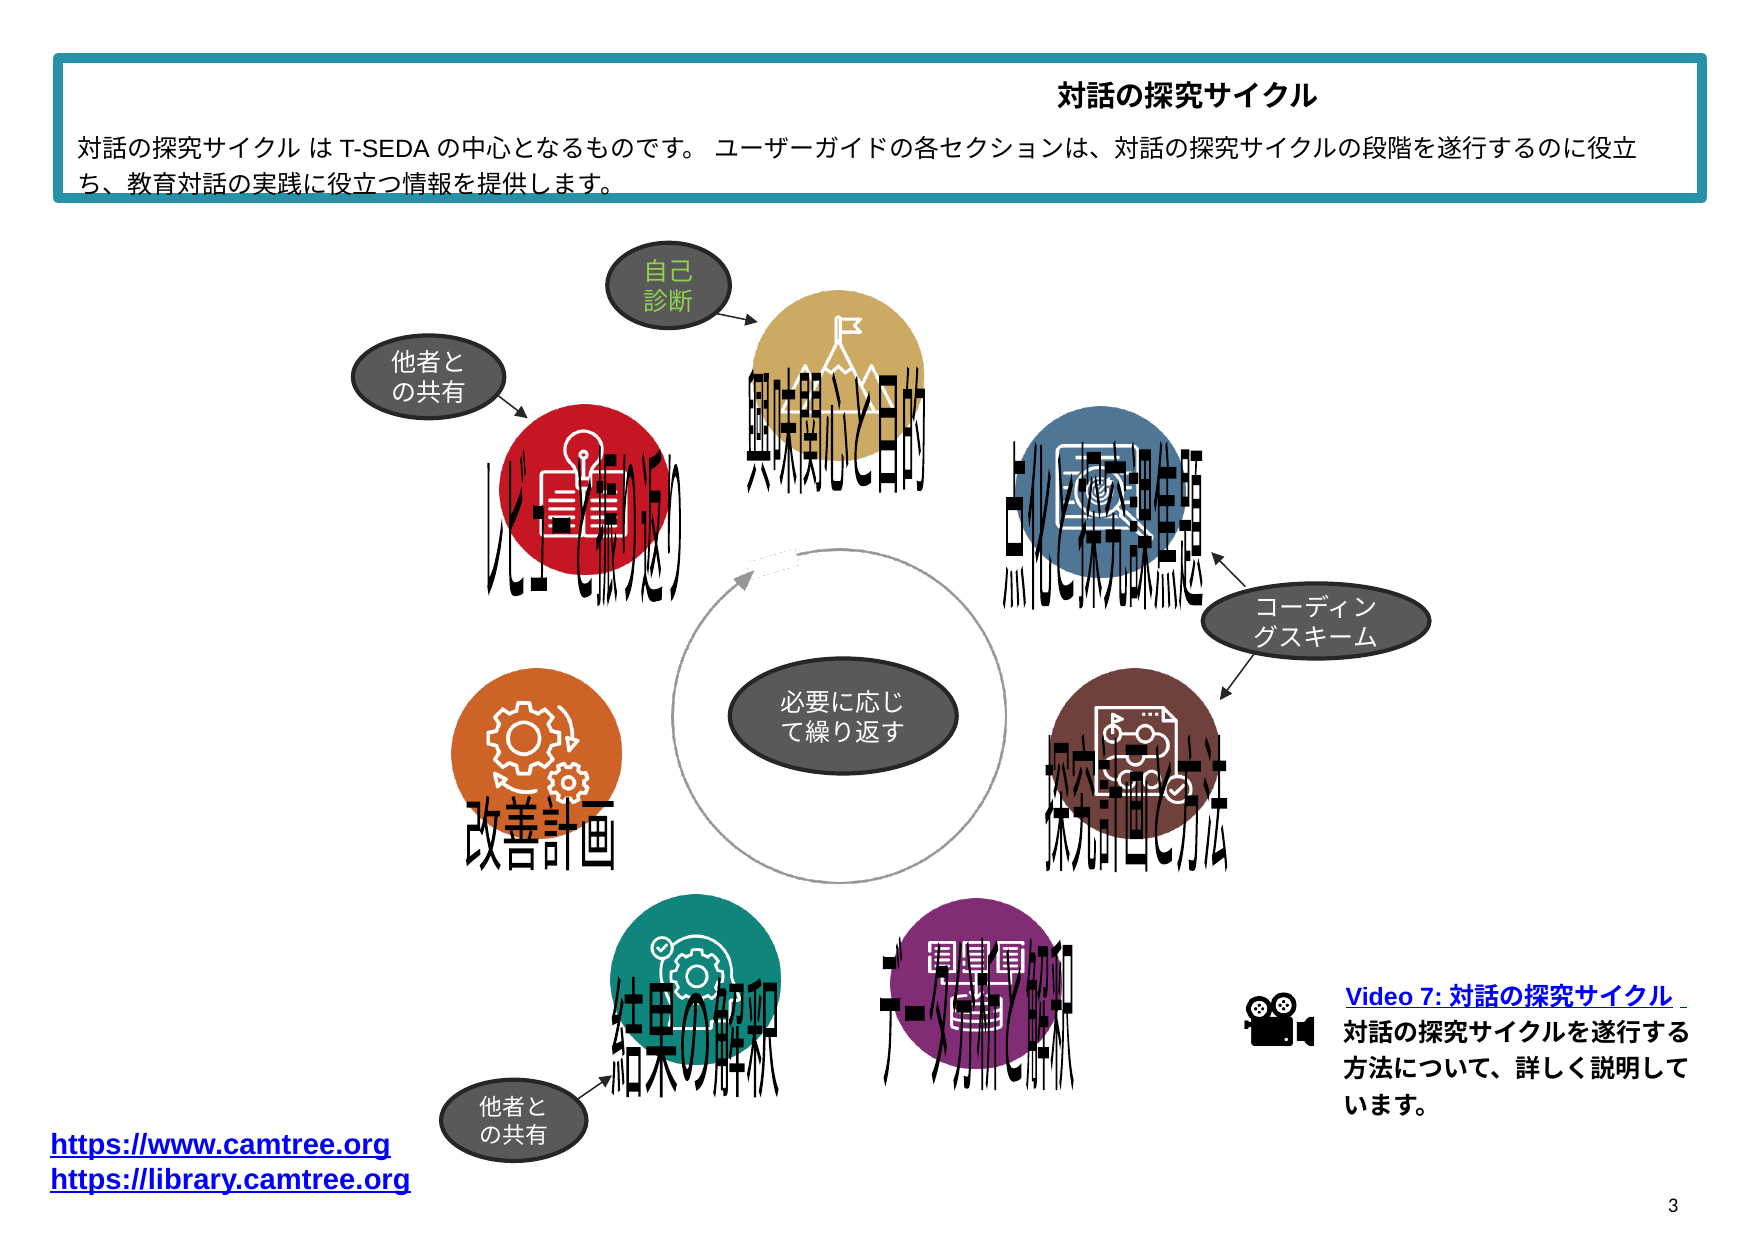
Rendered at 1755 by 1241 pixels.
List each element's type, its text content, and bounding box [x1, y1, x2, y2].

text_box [451, 289, 1221, 1069]
text_box https://www.camtree.org https://library.camtree.org [35, 1117, 503, 1203]
text_box 他者との共有 [352, 335, 446, 419]
text_box 他者との共有 [441, 1079, 587, 1161]
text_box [1210, 551, 1246, 587]
text_box [1237, 977, 1321, 1061]
text_box コーディングスキーム [1225, 583, 1430, 659]
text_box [496, 394, 528, 419]
text_box 対話の探究サイクル 対話の探究サイクル はT-SEDAの中心となるものです。 ユーザーガイドの各セクションは、対話の探究サイクルの段階を遂行するのに役立ち、教育対話の実践に役立つ情報を提供します。 [57, 58, 1703, 198]
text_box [716, 313, 759, 323]
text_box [572, 1075, 613, 1103]
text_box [1219, 652, 1255, 701]
text_box Video 7: 対話の探究サイクル 対話の探究サイクルを遂行する方法について、詳しく説明しています。 [1341, 972, 1703, 1120]
slide_number 3 [1661, 1189, 1698, 1241]
text_box 自己診断 [607, 242, 730, 288]
